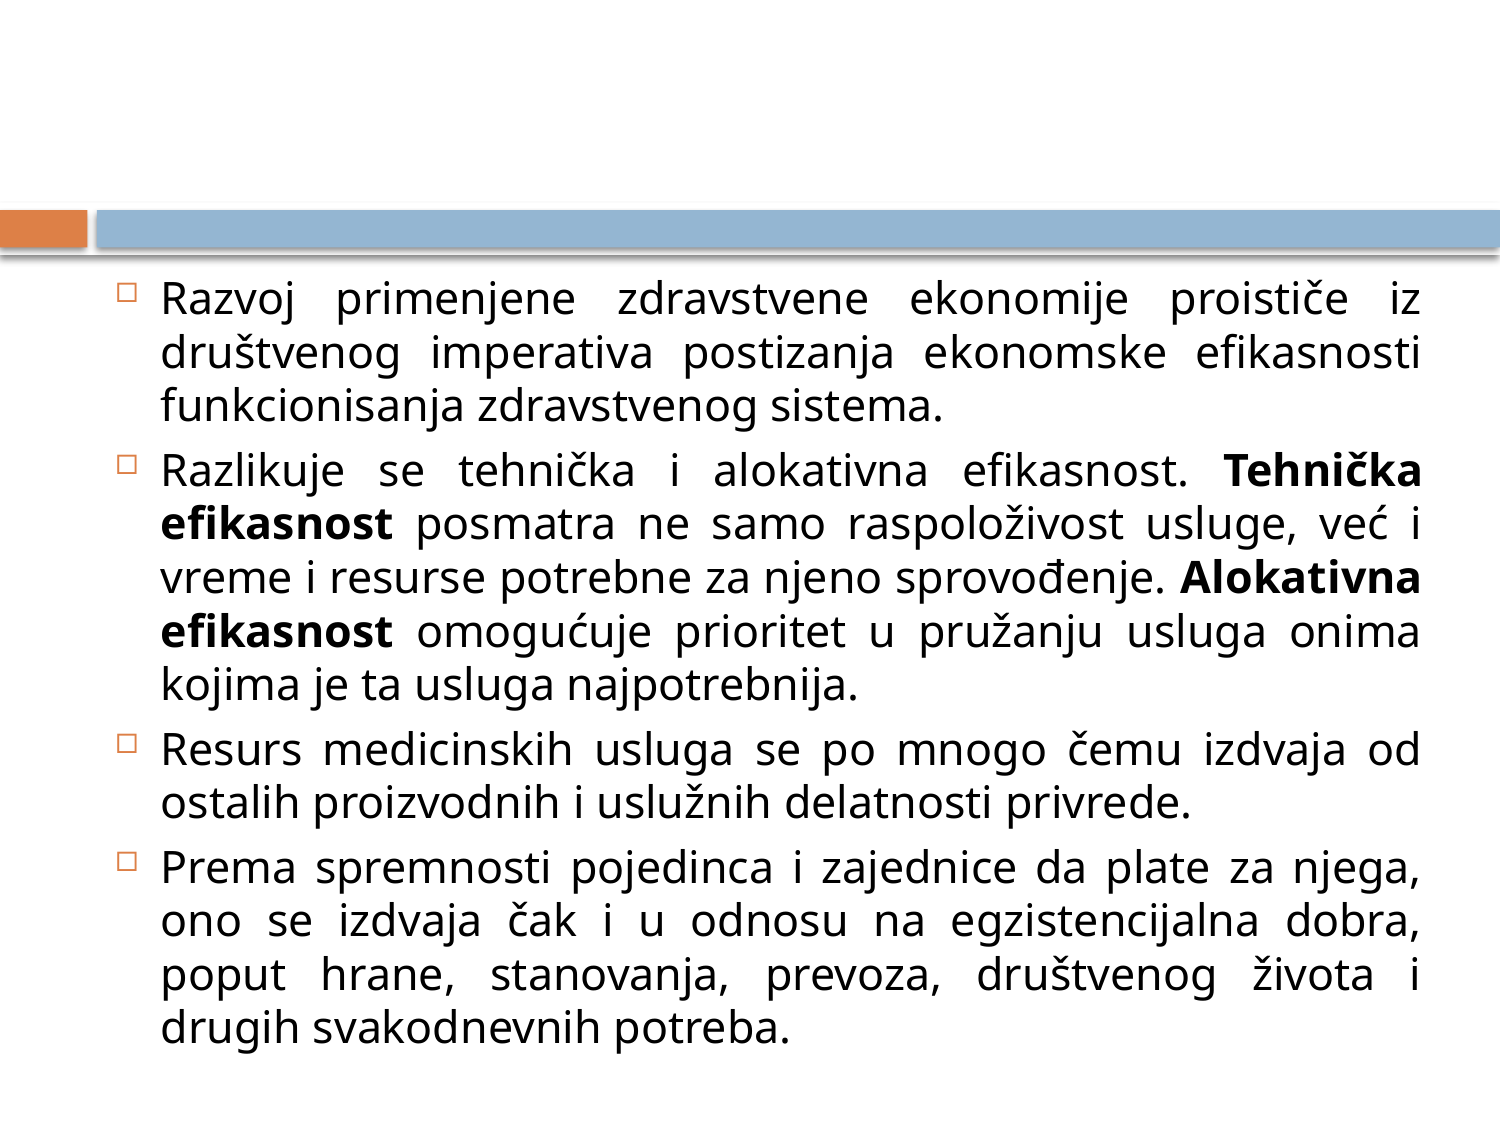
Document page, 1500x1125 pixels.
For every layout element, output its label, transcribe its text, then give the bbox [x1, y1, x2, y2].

list Razvoj primenjene zdravstvene ekonomije proističe iz društvenog imperativa postizanja ekonomske efikasnosti funkcionisanja zdravstvenog sistema. Razlikuje se tehnička i alokativna efikasnost. Tehnička efikasnost posmatra ne samo raspoloživost usluge, već i vreme i resurse potrebne za njeno sprovođenje. Alokativna efikasnost omogućuje prioritet u pružanju usluga onima kojima je ta usluga najpotrebnija. Resurs medicinskih usluga se po mnogo čemu izdvaja od ostalih proizvodnih i uslužnih delatnosti privrede. Prema spremnosti pojedinca i zajednice da plate za njega, ono se izdvaja čak i u odnosu na egzistencijalna dobra, poput hrane, stanovanja, prevoza, društvenog života i drugih svakodnevnih potreba. [100, 262, 1438, 1075]
